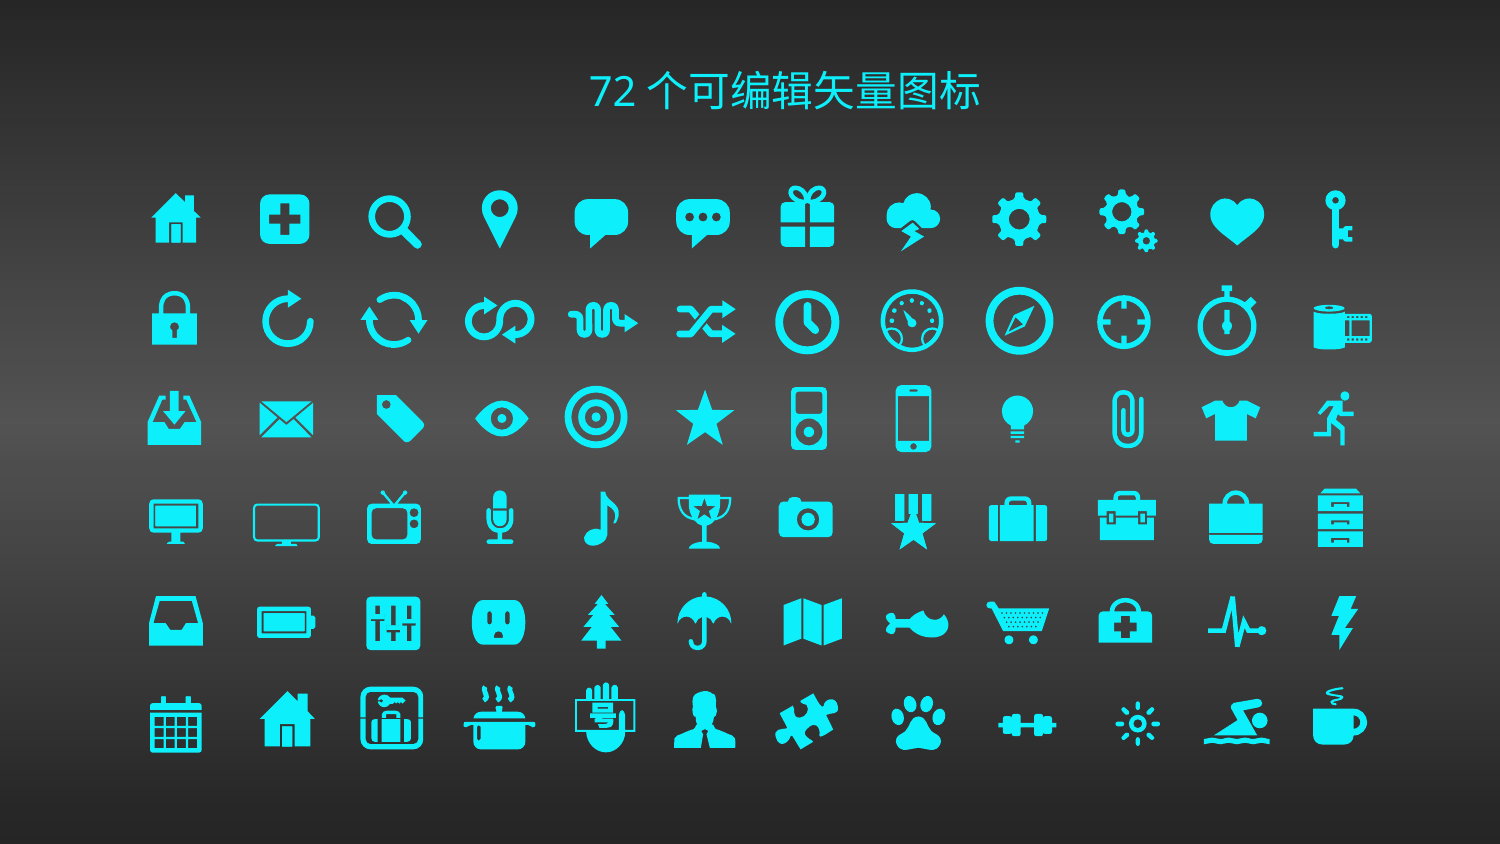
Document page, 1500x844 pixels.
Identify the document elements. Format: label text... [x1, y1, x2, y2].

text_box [147, 185, 1372, 753]
picture [0, 0, 1500, 844]
text_box 72个可编辑矢量图标 [452, 57, 1118, 122]
